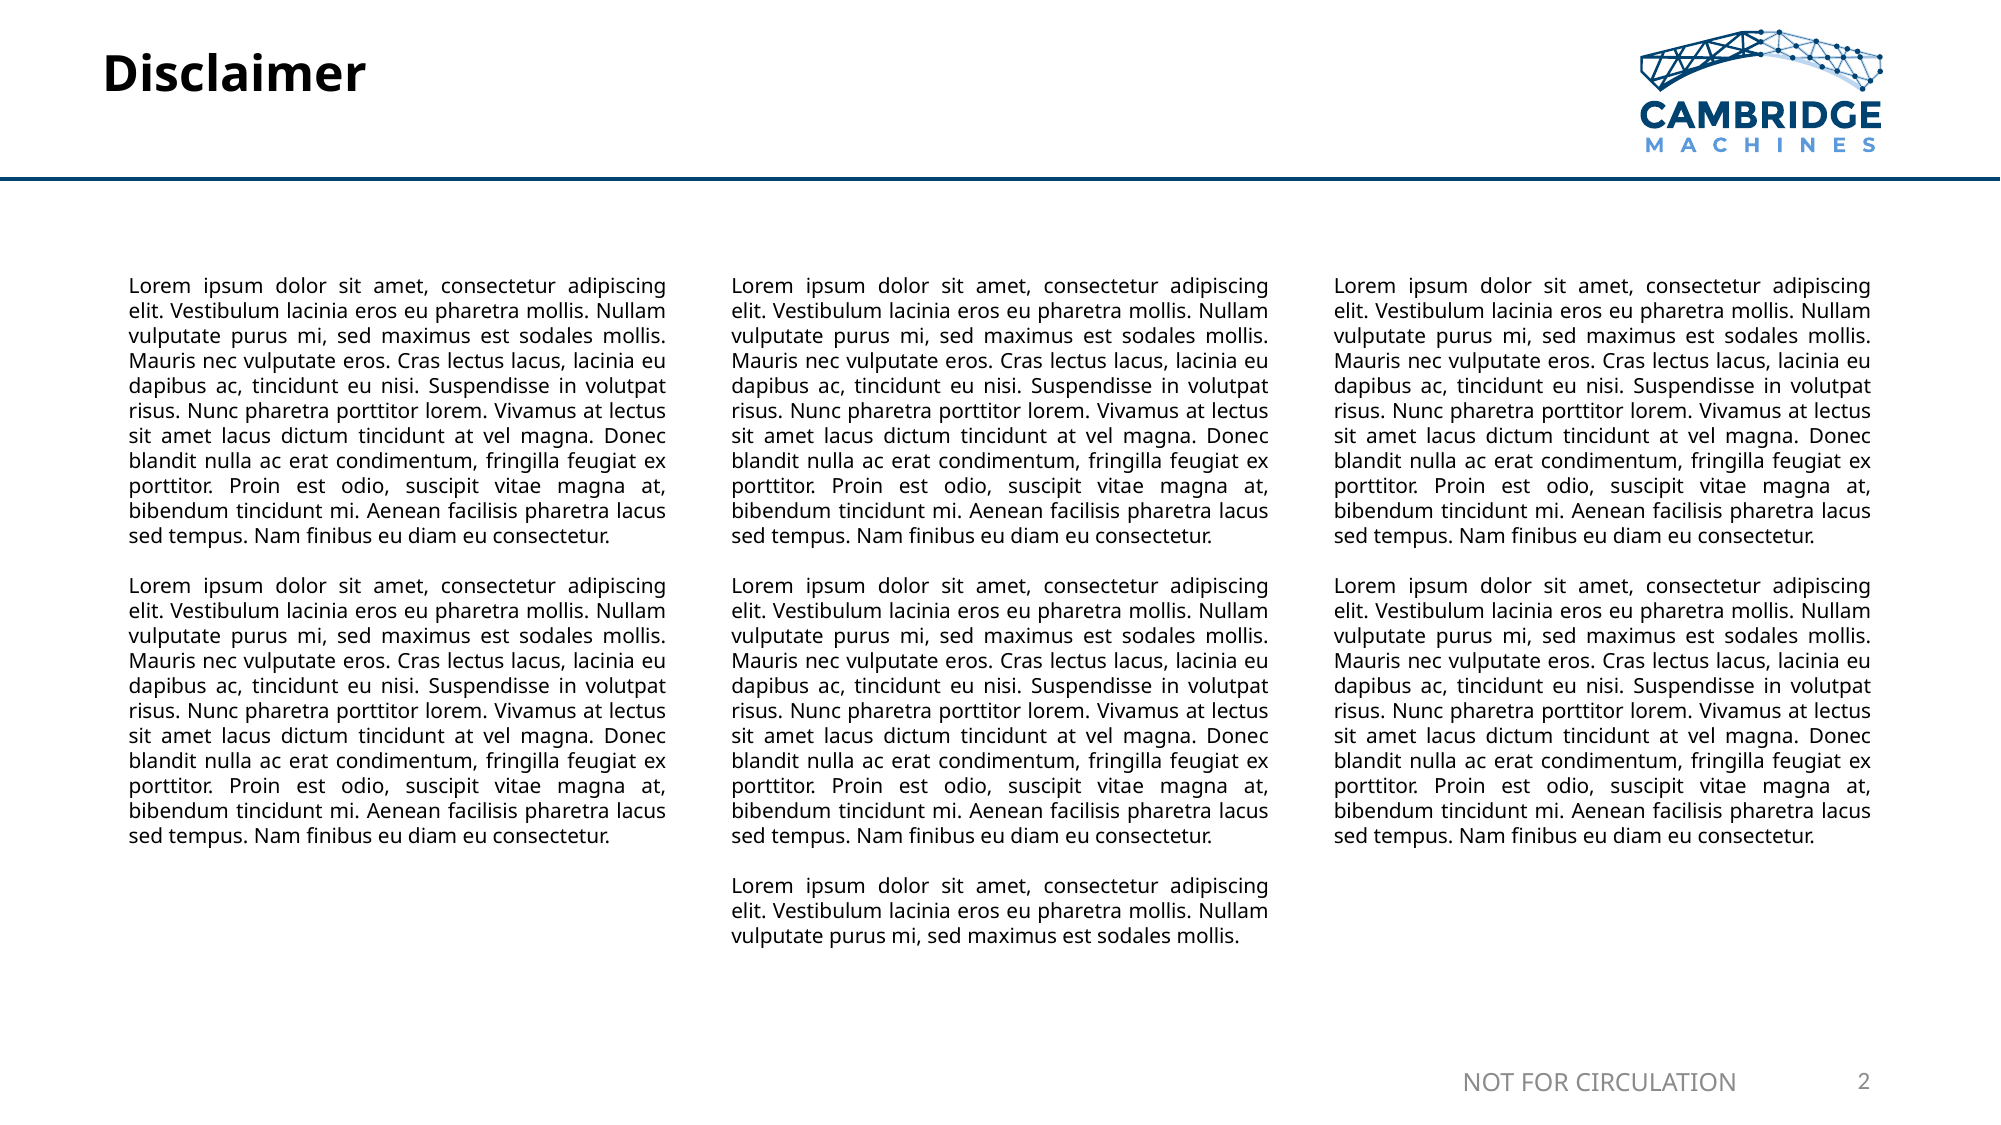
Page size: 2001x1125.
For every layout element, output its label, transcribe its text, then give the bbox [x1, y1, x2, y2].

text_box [1640, 29, 1884, 153]
text_box Lorem ipsum dolor sit amet, consectetur adipiscing elit. Vestibulum lacinia eros eu pharetra mollis. Nullam vulputate purus mi, sed maximus est sodales mollis. Mauris nec vulputate eros. Cras lectus lacus, lacinia eu dapibus ac, tincidunt eu nisi. Suspendisse in volutpat risus. Nunc pharetra porttitor lorem. Vivamus at lectus sit amet lacus dictum tincidunt at vel magna. Donec blandit nulla ac erat condimentum, fringilla feugiat ex porttitor. Proin est odio, suscipit vitae magna at, bibendum tincidunt mi. Aenean facilisis pharetra lacus sed tempus. Nam finibus eu diam eu consectetur. Lorem ipsum dolor sit amet, consectetur adipiscing elit. Vestibulum lacinia eros eu pharetra mollis. Nullam vulputate purus mi, sed maximus est sodales mollis. Mauris nec vulputate eros. Cras lectus lacus, lacinia eu dapibus ac, tincidunt eu nisi. Suspendisse in volutpat risus. Nunc pharetra porttitor lorem. Vivamus at lectus sit amet lacus dictum tincidunt at vel magna. Donec blandit nulla ac erat condimentum, fringilla feugiat ex porttitor. Proin est odio, suscipit vitae magna at, bibendum tincidunt mi. Aenean facilisis pharetra lacus sed tempus. Nam finibus eu diam eu consectetur. Lorem ipsum dolor sit amet, consectetur adipiscing elit. Vestibulum lacinia eros eu pharetra mollis. Nullam vulputate purus mi, sed maximus est sodales mollis. [715, 265, 1284, 1036]
slide_number 2 [1832, 1055, 1886, 1104]
text_box Lorem ipsum dolor sit amet, consectetur adipiscing elit. Vestibulum lacinia eros eu pharetra mollis. Nullam vulputate purus mi, sed maximus est sodales mollis. Mauris nec vulputate eros. Cras lectus lacus, lacinia eu dapibus ac, tincidunt eu nisi. Suspendisse in volutpat risus. Nunc pharetra porttitor lorem. Vivamus at lectus sit amet lacus dictum tincidunt at vel magna. Donec blandit nulla ac erat condimentum, fringilla feugiat ex porttitor. Proin est odio, suscipit vitae magna at, bibendum tincidunt mi. Aenean facilisis pharetra lacus sed tempus. Nam finibus eu diam eu consectetur. Lorem ipsum dolor sit amet, consectetur adipiscing elit. Vestibulum lacinia eros eu pharetra mollis. Nullam vulputate purus mi, sed maximus est sodales mollis. Mauris nec vulputate eros. Cras lectus lacus, lacinia eu dapibus ac, tincidunt eu nisi. Suspendisse in volutpat risus. Nunc pharetra porttitor lorem. Vivamus at lectus sit amet lacus dictum tincidunt at vel magna. Donec blandit nulla ac erat condimentum, fringilla feugiat ex porttitor. Proin est odio, suscipit vitae magna at, bibendum tincidunt mi. Aenean facilisis pharetra lacus sed tempus. Nam finibus eu diam eu consectetur. [1318, 265, 1887, 1036]
text_box Disclaimer [87, 33, 382, 109]
text_box Lorem ipsum dolor sit amet, consectetur adipiscing elit. Vestibulum lacinia eros eu pharetra mollis. Nullam vulputate purus mi, sed maximus est sodales mollis. Mauris nec vulputate eros. Cras lectus lacus, lacinia eu dapibus ac, tincidunt eu nisi. Suspendisse in volutpat risus. Nunc pharetra porttitor lorem. Vivamus at lectus sit amet lacus dictum tincidunt at vel magna. Donec blandit nulla ac erat condimentum, fringilla feugiat ex porttitor. Proin est odio, suscipit vitae magna at, bibendum tincidunt mi. Aenean facilisis pharetra lacus sed tempus. Nam finibus eu diam eu consectetur. Lorem ipsum dolor sit amet, consectetur adipiscing elit. Vestibulum lacinia eros eu pharetra mollis. Nullam vulputate purus mi, sed maximus est sodales mollis. Mauris nec vulputate eros. Cras lectus lacus, lacinia eu dapibus ac, tincidunt eu nisi. Suspendisse in volutpat risus. Nunc pharetra porttitor lorem. Vivamus at lectus sit amet lacus dictum tincidunt at vel magna. Donec blandit nulla ac erat condimentum, fringilla feugiat ex porttitor. Proin est odio, suscipit vitae magna at, bibendum tincidunt mi. Aenean facilisis pharetra lacus sed tempus. Nam finibus eu diam eu consectetur. [113, 265, 682, 1036]
footer NOT FOR CIRCULATION [1447, 1051, 1753, 1112]
